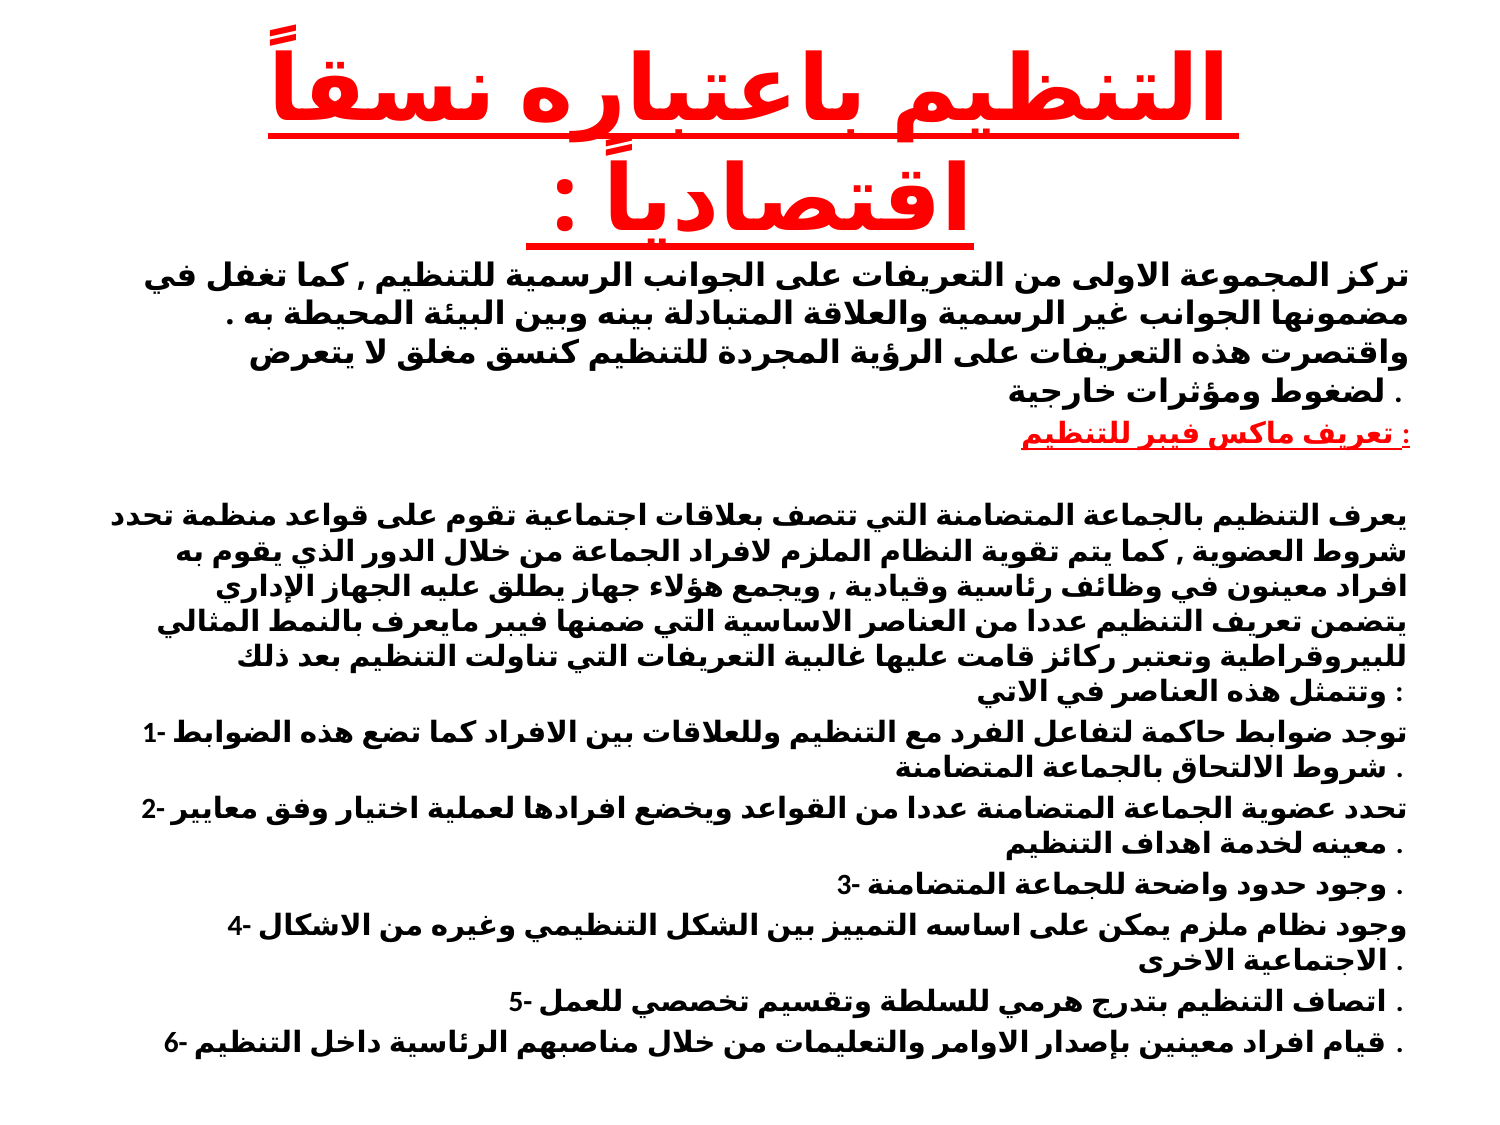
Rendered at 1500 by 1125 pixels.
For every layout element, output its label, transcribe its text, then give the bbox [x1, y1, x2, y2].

title التنظيم باعتباره نسقاً اقتصادياً : [75, 45, 1425, 233]
list تركز المجموعة الاولى من التعريفات على الجوانب الرسمية للتنظيم , كما تغفل في مضمونها الجوانب غير الرسمية والعلاقة المتبادلة بينه وبين البيئة المحيطة به . واقتصرت هذه التعريفات على الرؤية المجردة للتنظيم كنسق مغلق لا يتعرض لضغوط ومؤثرات خارجية . تعريف ماكس فيبر للتنظيم : يعرف التنظيم بالجماعة المتضامنة التي تتصف بعلاقات اجتماعية تقوم على قواعد منظمة تحدد شروط العضوية , كما يتم تقوية النظام الملزم لافراد الجماعة من خلال الدور الذي يقوم به افراد معينون في وظائف رئاسية وقيادية , ويجمع هؤلاء جهاز يطلق عليه الجهاز الإداري يتضمن تعريف التنظيم عددا من العناصر الاساسية التي ضمنها فيبر مايعرف بالنمط المثالي للبيروقراطية وتعتبر ركائز قامت عليها غالبية التعريفات التي تناولت التنظيم بعد ذلك وتتمثل هذه العناصر في الاتي : 1- توجد ضوابط حاكمة لتفاعل الفرد مع التنظيم وللعلاقات بين الافراد كما تضع هذه الضوابط شروط الالتحاق بالجماعة المتضامنة . 2- تحدد عضوية الجماعة المتضامنة عددا من القواعد ويخضع افرادها لعملية اختيار وفق معايير معينه لخدمة اهداف التنظيم . 3- وجود حدود واضحة للجماعة المتضامنة . 4- وجود نظام ملزم يمكن على اساسه التمييز بين الشكل التنظيمي وغيره من الاشكال الاجتماعية الاخرى . 5- اتصاف التنظيم بتدرج هرمي للسلطة وتقسيم تخصصي للعمل . 6- قيام افراد معينين بإصدار الاوامر والتعليمات من خلال مناصبهم الرئاسية داخل التنظيم . [75, 246, 1425, 1125]
